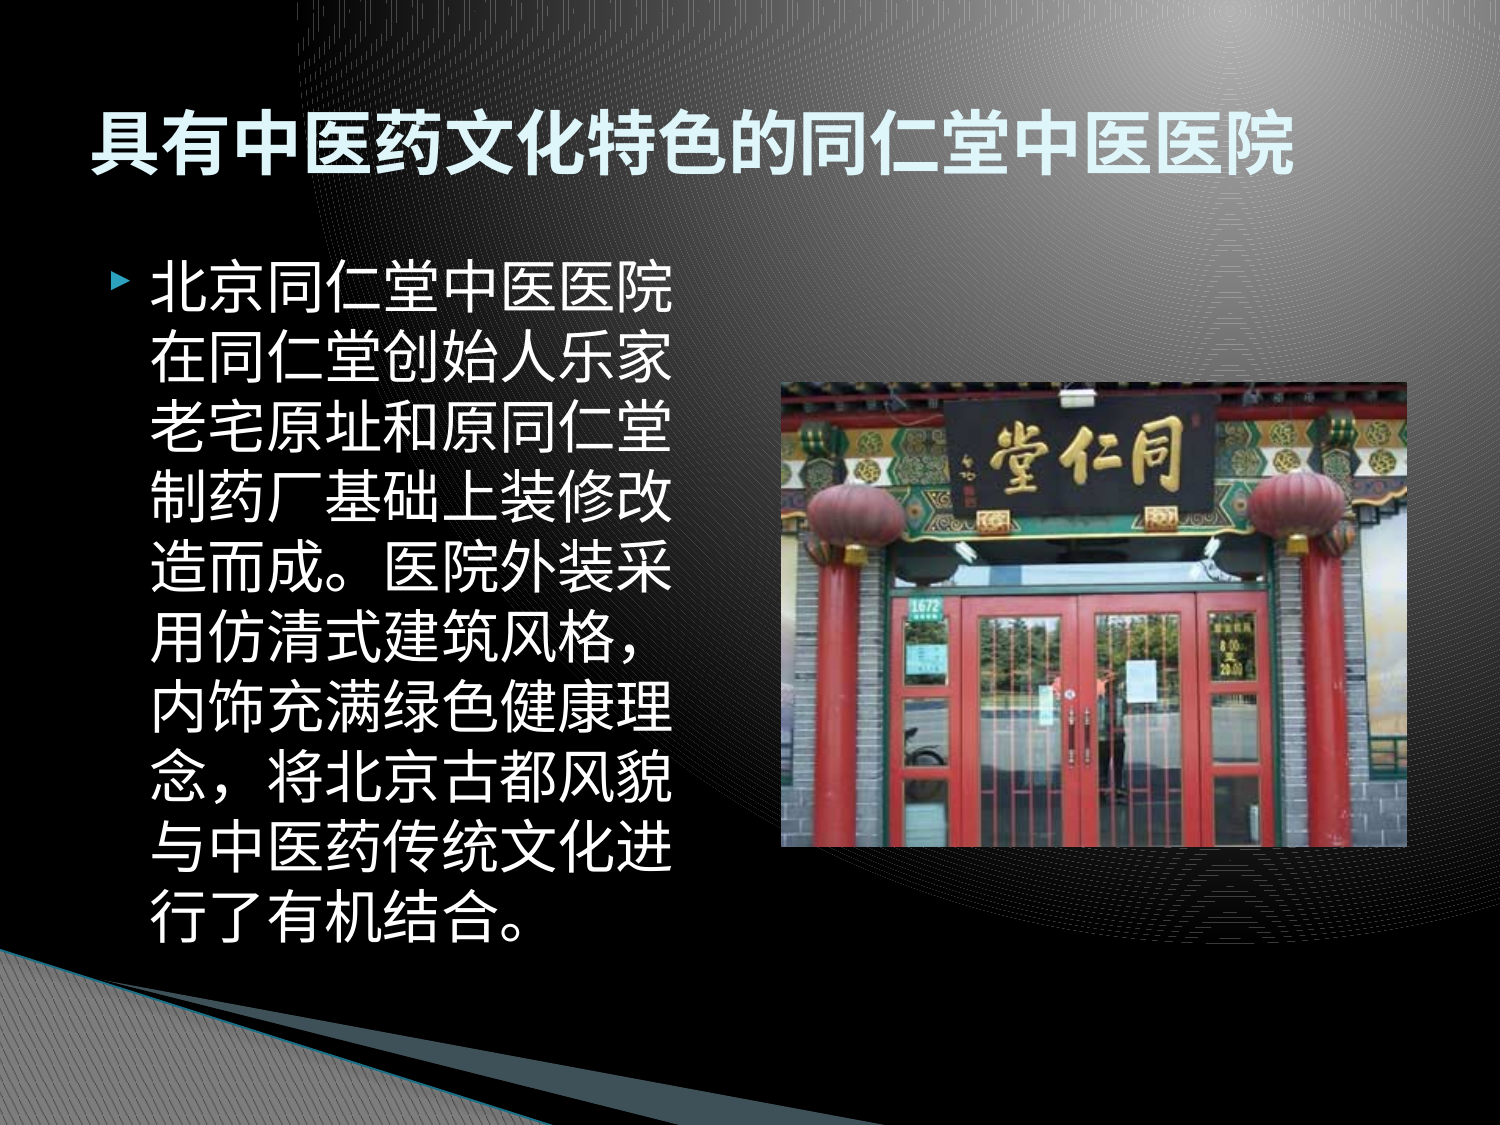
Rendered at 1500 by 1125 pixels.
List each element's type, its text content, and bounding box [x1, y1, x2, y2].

list 北京同仁堂中医医院在同仁堂创始人乐家老宅原址和原同仁堂制药厂基础上装修改造而成。医院外装采用仿清式建筑风格，内饰充满绿色健康理念，将北京古都风貌与中医药传统文化进行了有机结合。 [75, 243, 738, 986]
title 具有中医药文化特色的同仁堂中医医院 [75, 45, 1425, 233]
picture [0, 952, 543, 1125]
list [780, 381, 1407, 847]
